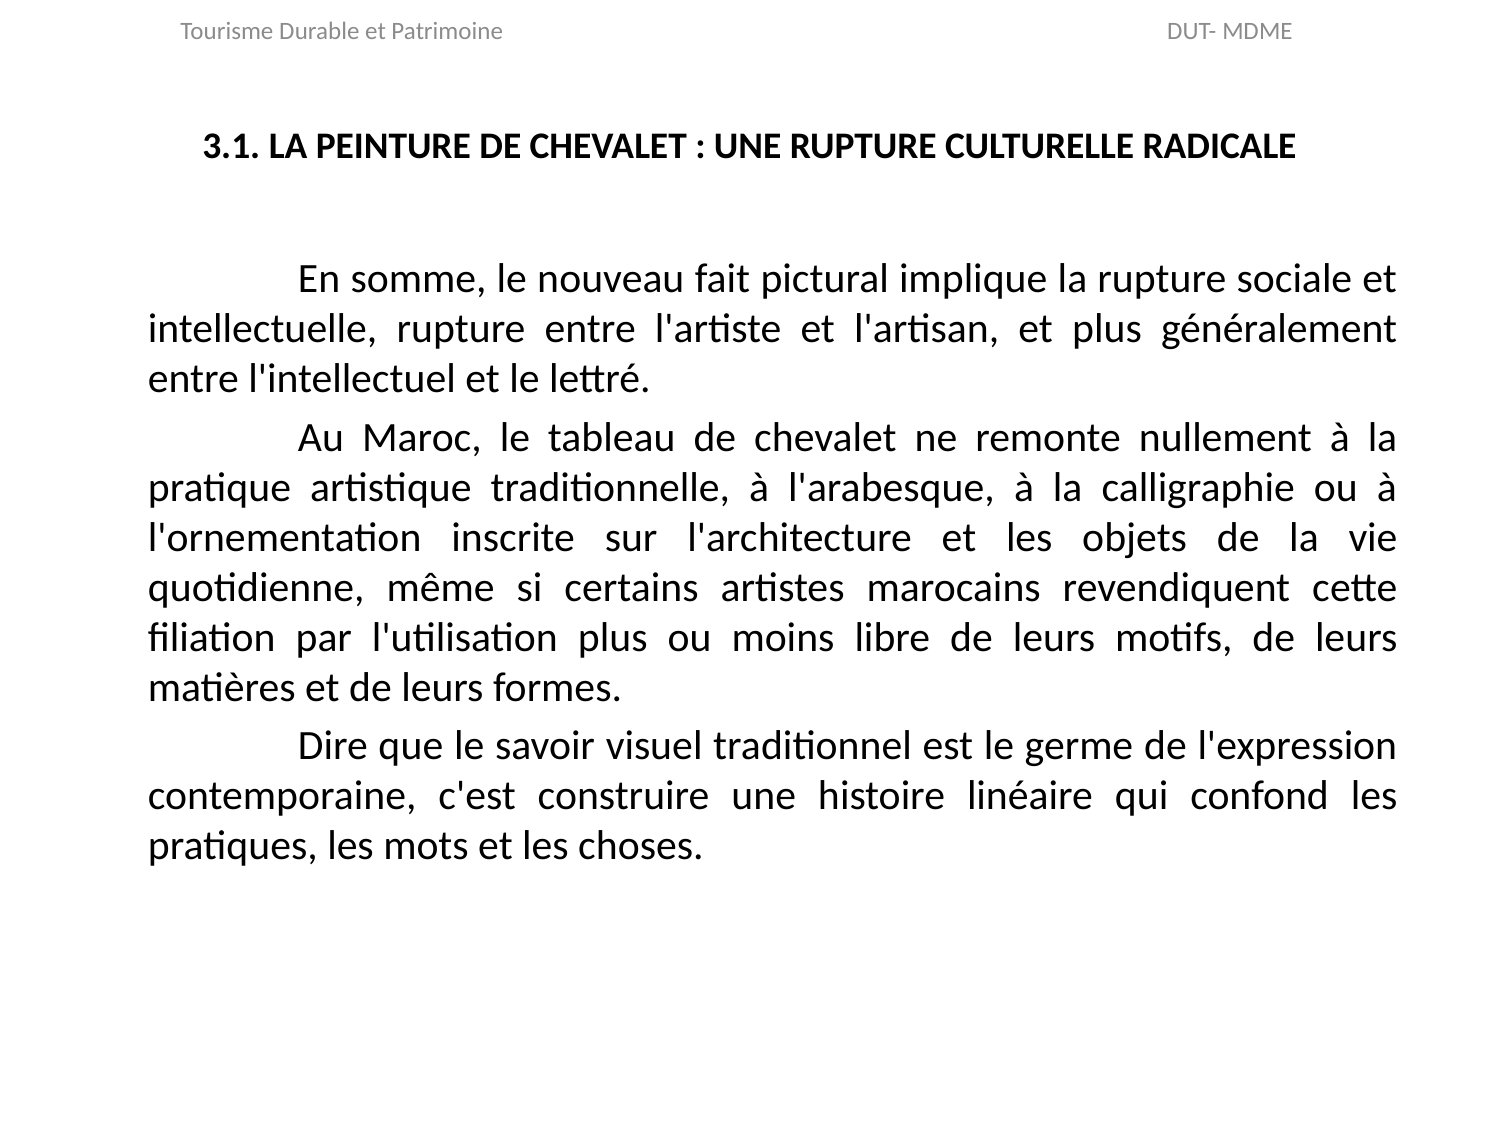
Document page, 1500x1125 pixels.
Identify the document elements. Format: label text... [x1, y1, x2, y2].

title 3.1. LA PEINTURE DE CHEVALET : UNE RUPTURE CULTURELLE RADICALE [75, 90, 1425, 197]
footer Tourisme Durable et Patrimoine DUT- MDME [41, 0, 1436, 60]
list En somme, le nouveau fait pictural implique la rupture sociale et intellectuelle, rupture entre l'artiste et l'artisan, et plus généralement entre l'intellectuel et le lettré. Au Maroc, le tableau de chevalet ne remonte nullement à la pratique artistique traditionnelle, à l'arabesque, à la calligraphie ou à l'ornementation inscrite sur l'architecture et les objets de la vie quotidienne, même si certains artistes marocains revendiquent cette filiation par l'utilisation plus ou moins libre de leurs motifs, de leurs matières et de leurs formes. Dire que le savoir visuel traditionnel est le germe de l'expression contemporaine, c'est construire une histoire linéaire qui confond les pratiques, les mots et les choses. [76, 243, 1414, 1000]
